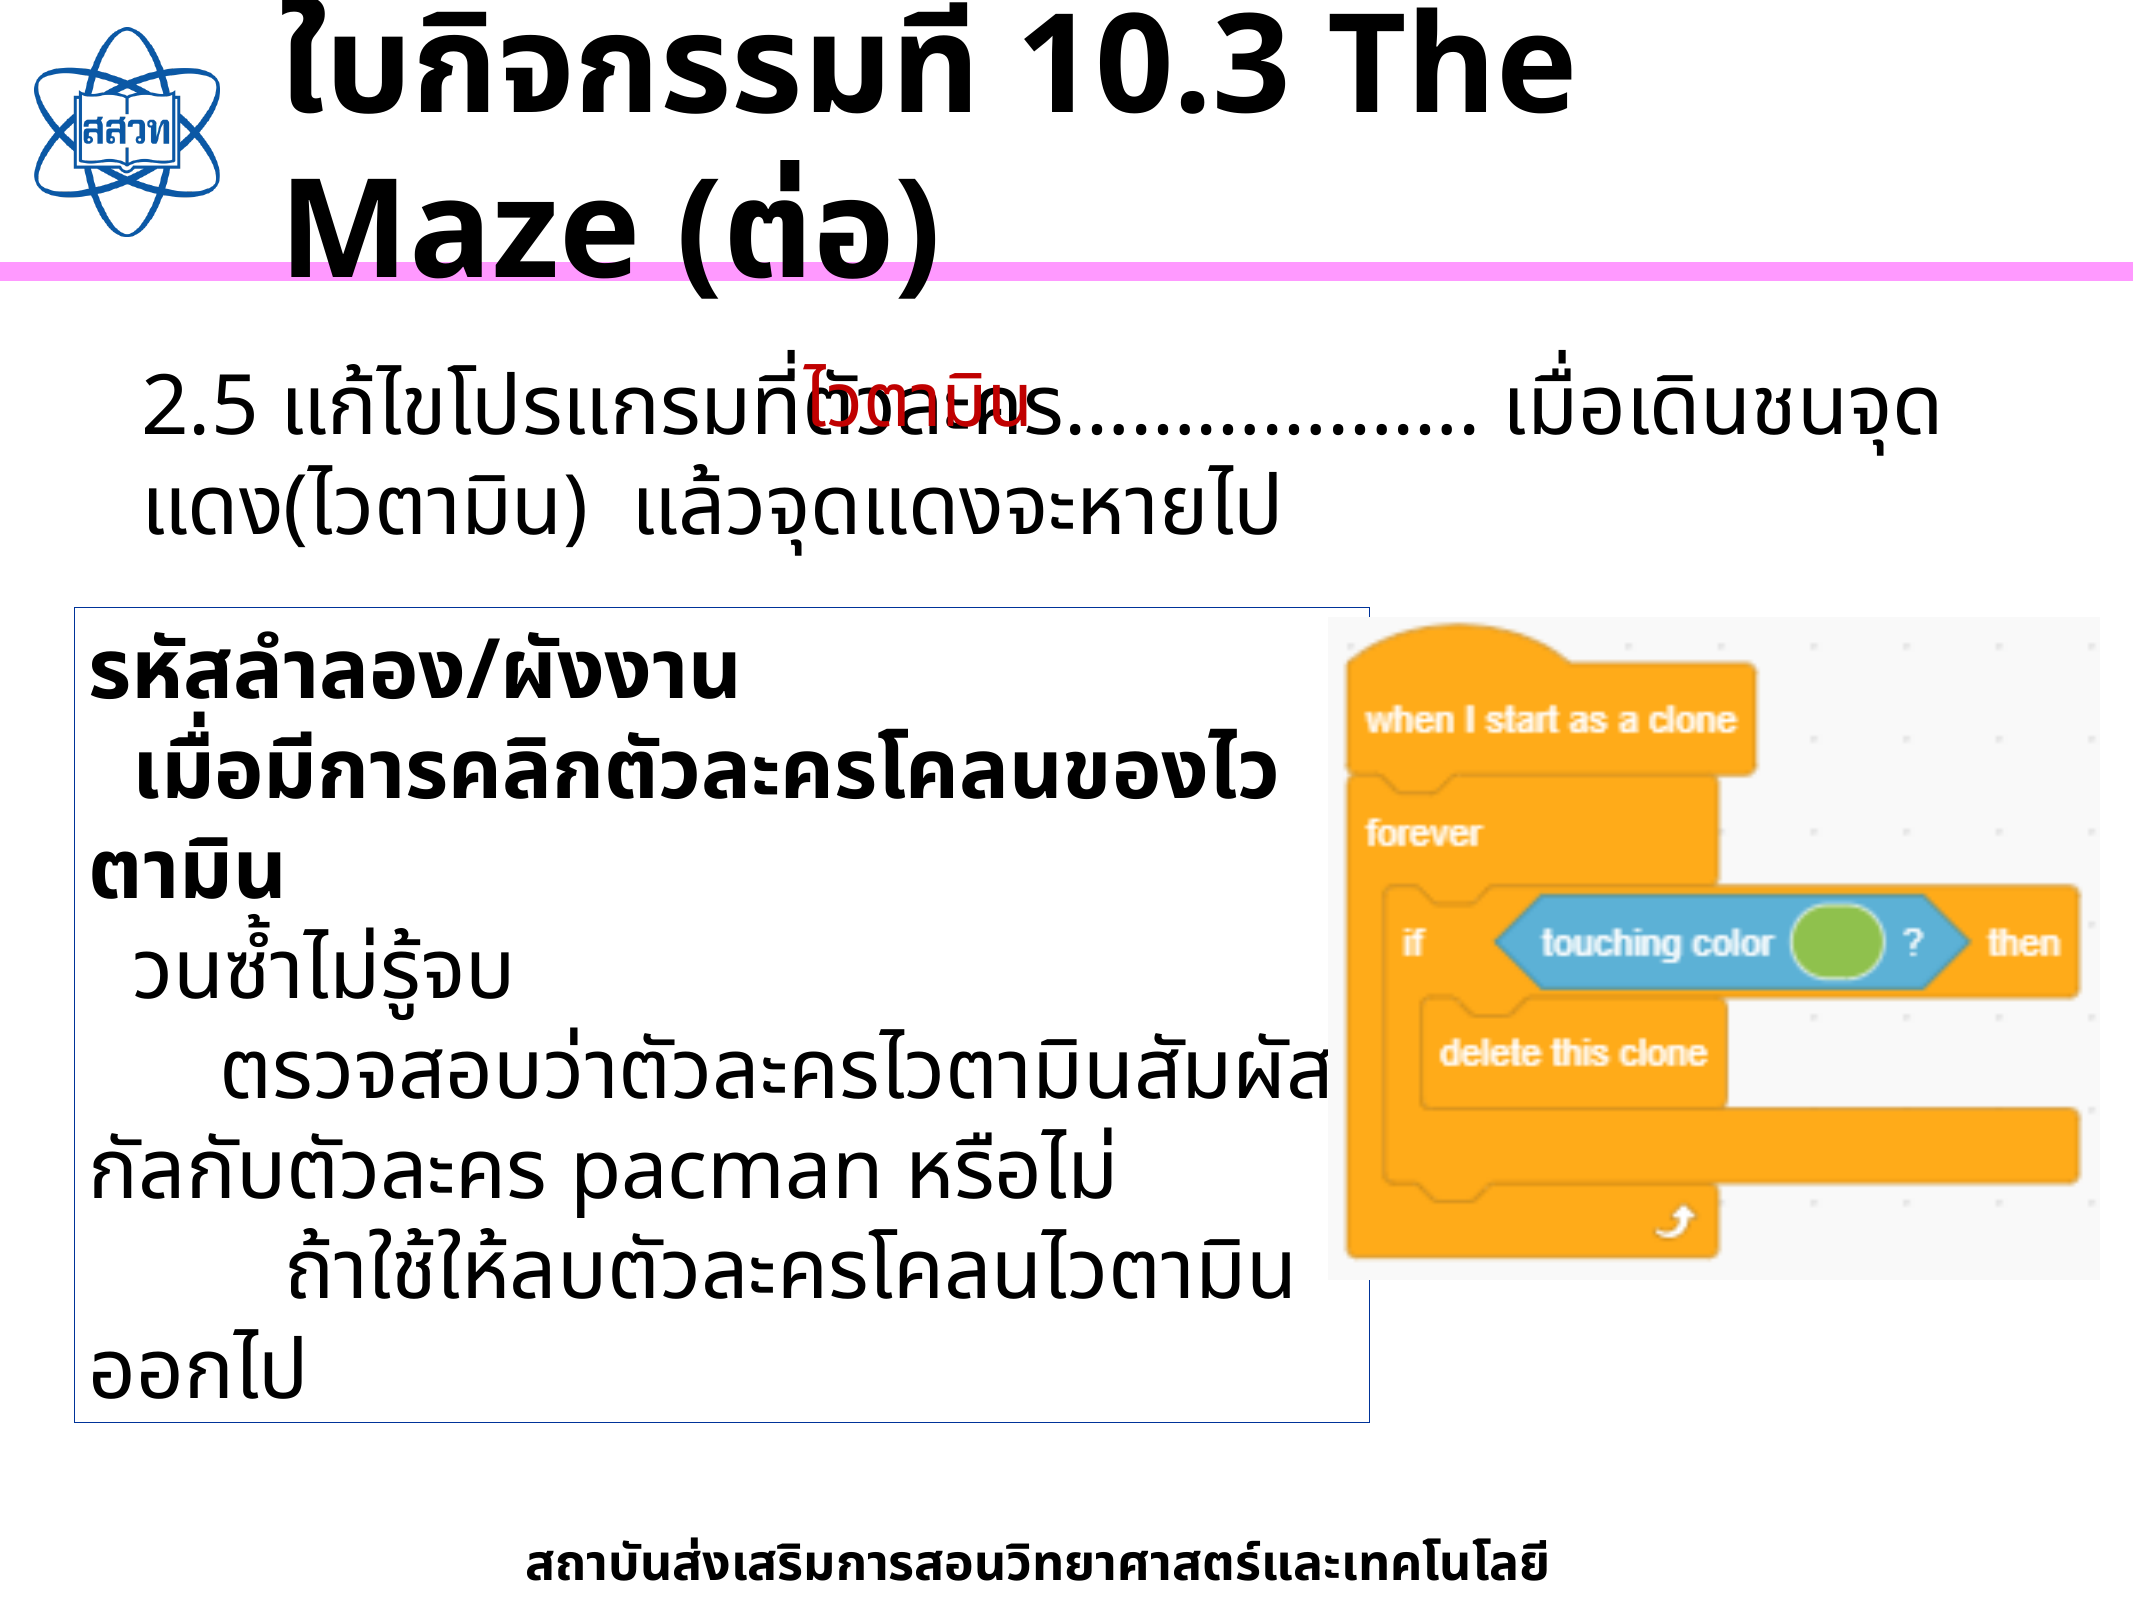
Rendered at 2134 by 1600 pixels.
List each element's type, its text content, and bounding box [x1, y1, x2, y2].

picture [1328, 617, 2101, 1280]
text_box ใบกิจกรรมที่ 10.3 The Maze (ต่อ) [271, 0, 1939, 269]
text_box สถาบันส่งเสริมการสอนวิทยาศาสตร์และเทคโนโลยี [74, 1522, 2002, 1589]
text_box 2.5 แก้ไขโปรแกรมที่ตัวละคร………………. เมื่อเดินชนจุดแดง(ไวตามิน) แล้วจุดแดงจะหายไป [126, 344, 2069, 610]
text_box ไวตามิน [789, 344, 1049, 449]
text_box ใบกิจกรรมที่ 10.3 The Maze (ต่อ) [271, 274, 1939, 314]
text_box รหัสลำลอง/ผังงาน เมื่อมีการคลิกตัวละครโคลนของไวตามิน วนซ้ำไม่รู้จบ ตรวจสอบว่าตัวละครไวตามินสัมผัสกัลกับตัวละคร pacman หรือไม่ ถ้าใช้ให้ลบตัวละครโคลนไวตามินออกไป [74, 607, 1370, 1423]
picture [33, 27, 220, 237]
